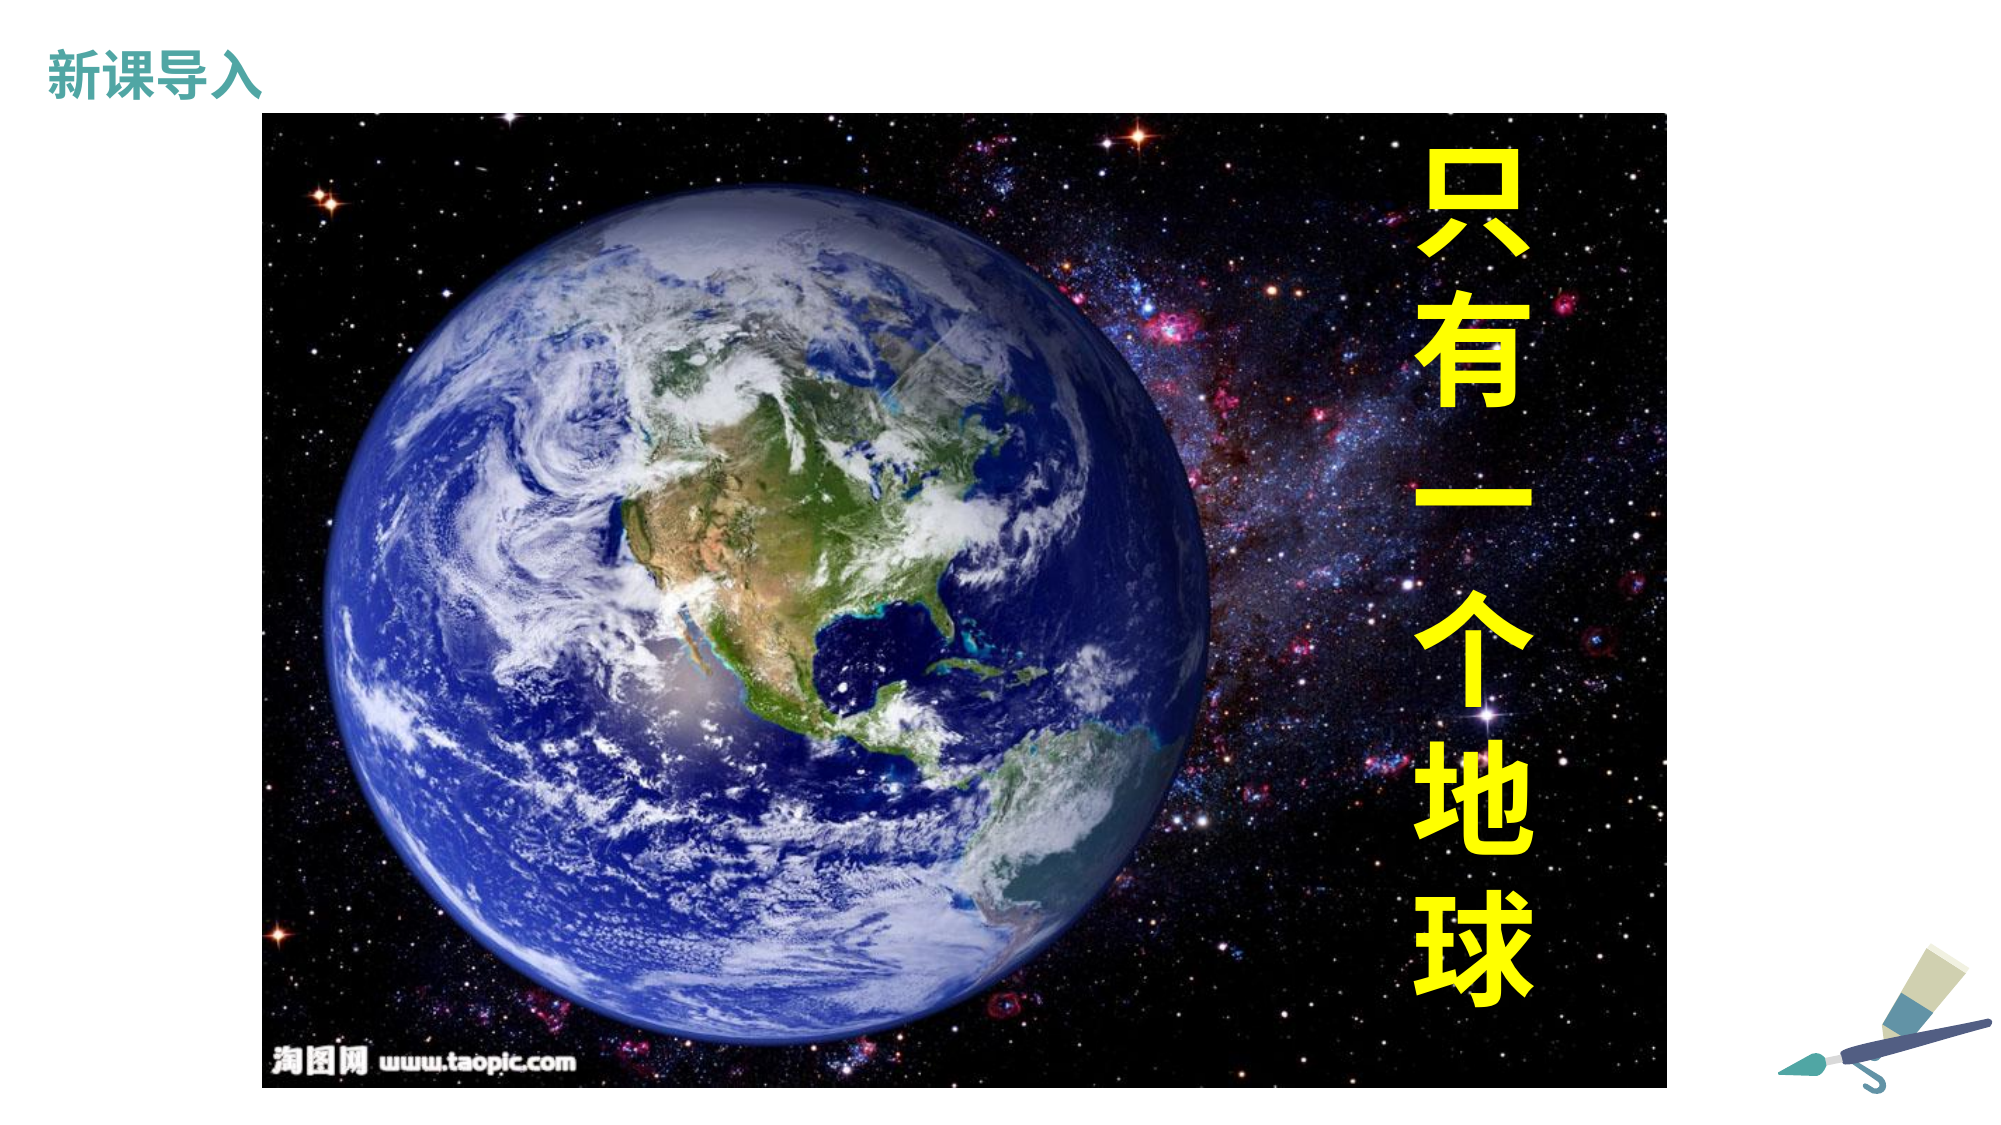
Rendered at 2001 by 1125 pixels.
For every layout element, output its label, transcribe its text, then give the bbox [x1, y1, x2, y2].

text_box 新课导入 [32, 33, 347, 114]
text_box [1811, 945, 1974, 1125]
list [262, 113, 1667, 1089]
